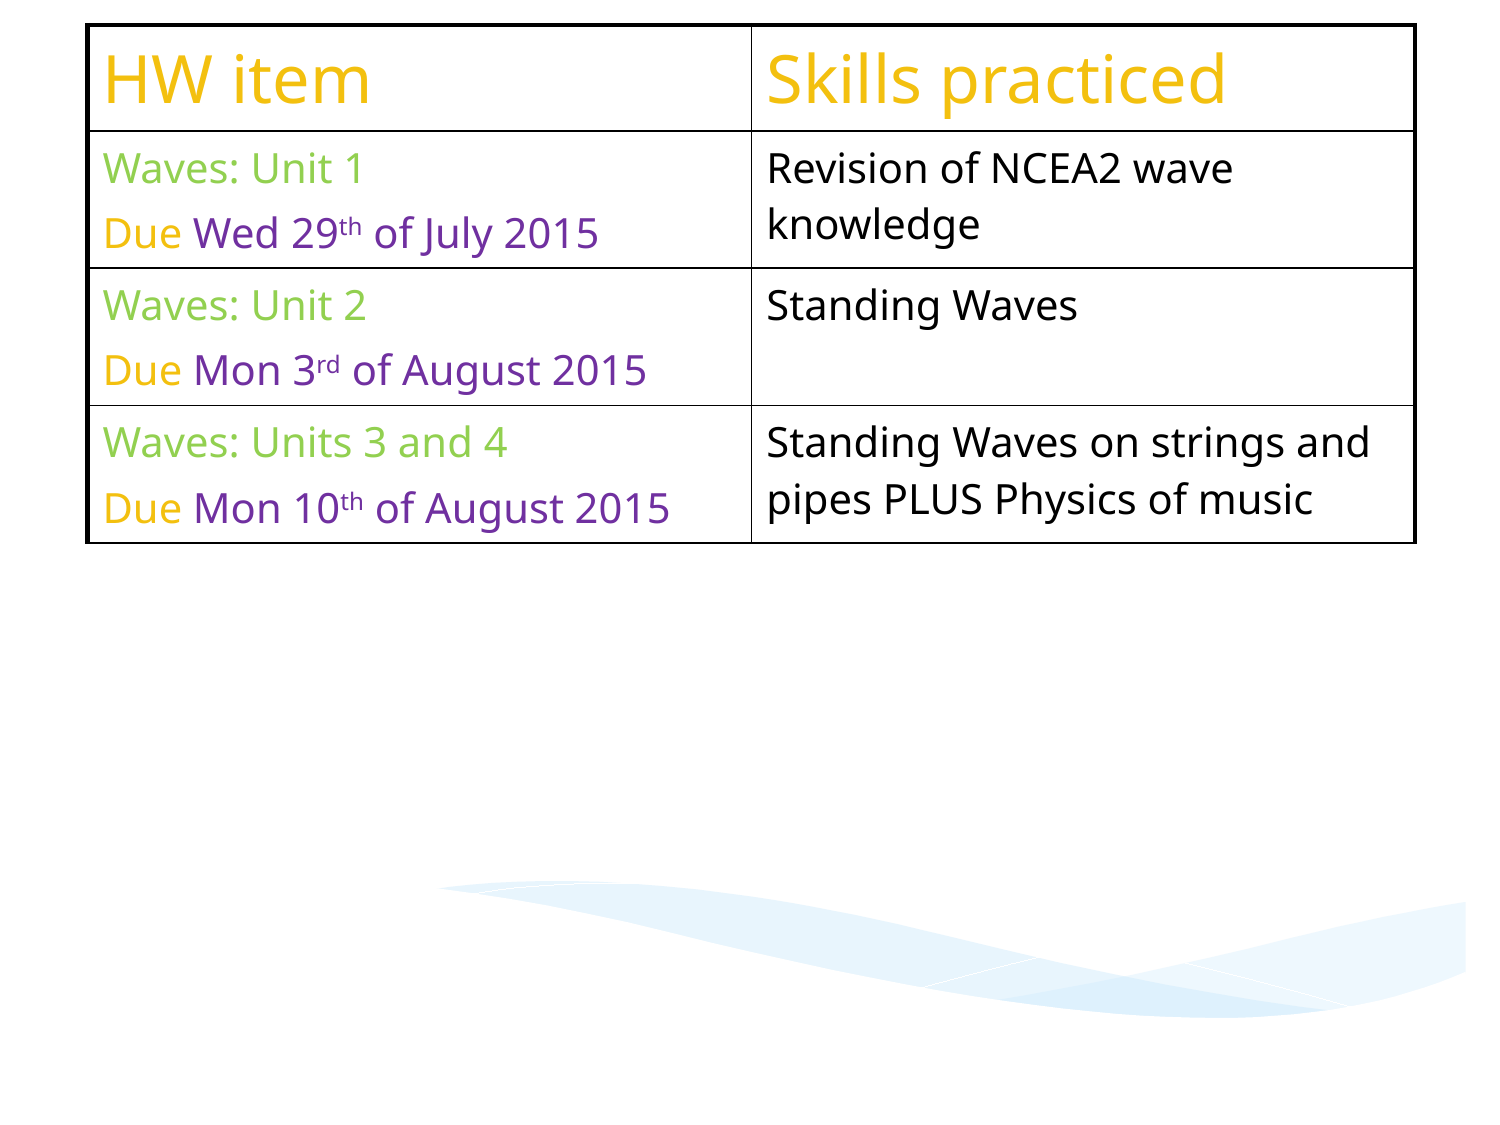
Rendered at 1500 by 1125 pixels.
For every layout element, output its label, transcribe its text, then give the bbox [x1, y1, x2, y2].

table_header Skills practiced [752, 27, 1413, 130]
table_cell Waves: Units 3 and 4 Due Mon 10th of August 2015 [90, 406, 751, 542]
table_cell Standing Waves on strings and pipes PLUS Physics of music [752, 406, 1413, 542]
table_cell Standing Waves [752, 269, 1413, 405]
table_header HW item [90, 27, 751, 130]
table_cell Waves: Unit 2 Due Mon 3rd of August 2015 [90, 269, 751, 405]
table_cell Waves: Unit 1 Due Wed 29th of July 2015 [90, 132, 751, 267]
table_cell Revision of NCEA2 wave knowledge [752, 132, 1413, 267]
